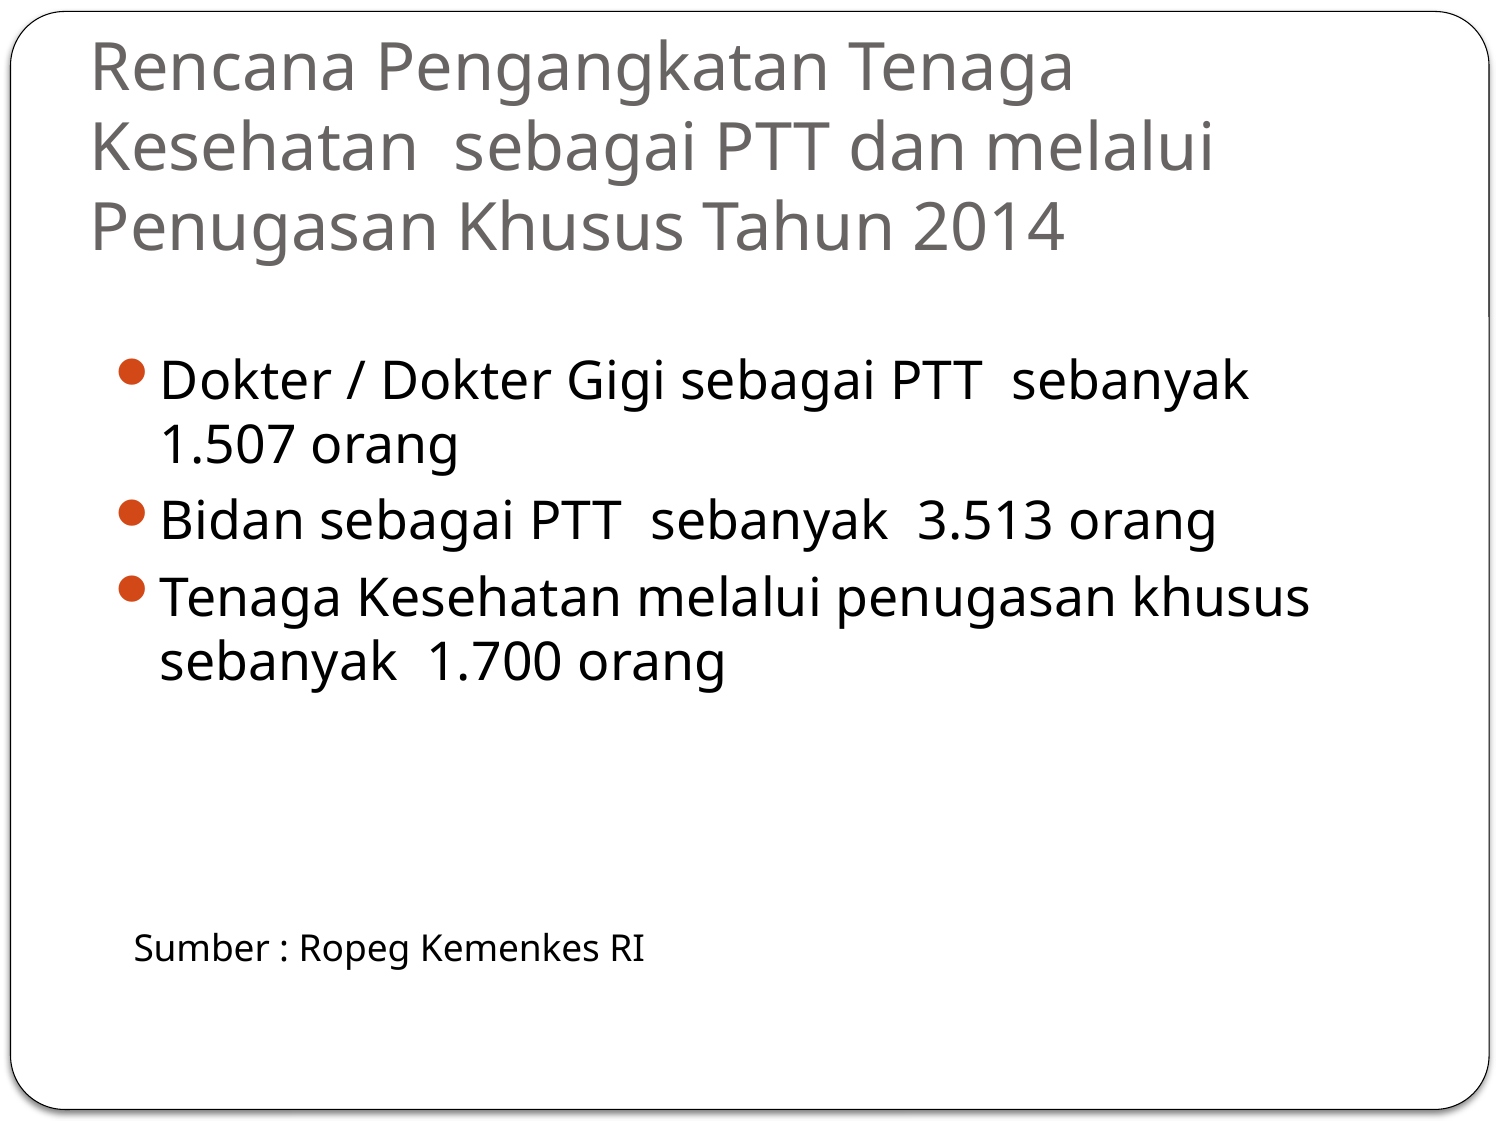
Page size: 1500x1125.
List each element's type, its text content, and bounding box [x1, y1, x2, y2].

list Dokter / Dokter Gigi sebagai PTT sebanyak 1.507 orang Bidan sebagai PTT sebanyak 3.513 orang Tenaga Kesehatan melalui penugasan khusus sebanyak 1.700 orang Sumber : Ropeg Kemenkes RI [100, 338, 1351, 980]
title Rencana Pengangkatan Tenaga Kesehatan sebagai PTT dan melalui Penugasan Khusus Tahun 2014 [75, 89, 1325, 279]
